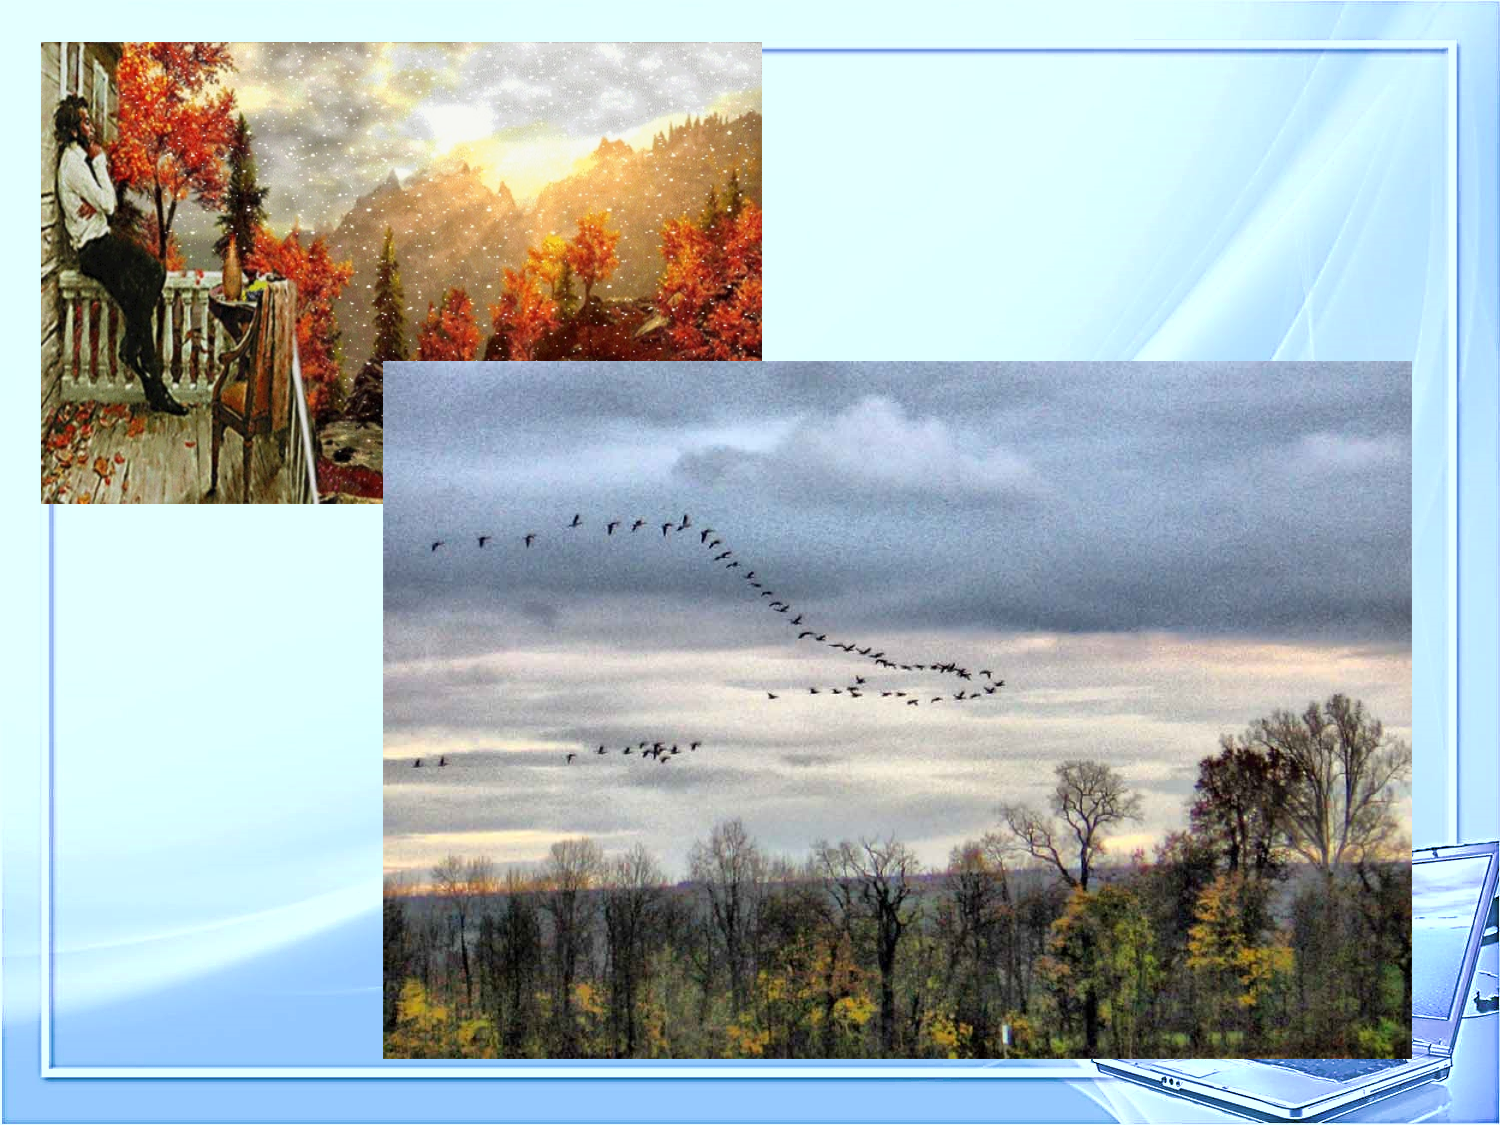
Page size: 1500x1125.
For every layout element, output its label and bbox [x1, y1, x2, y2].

picture [0, 0, 1500, 1125]
list [383, 361, 1412, 1059]
list [40, 42, 762, 504]
